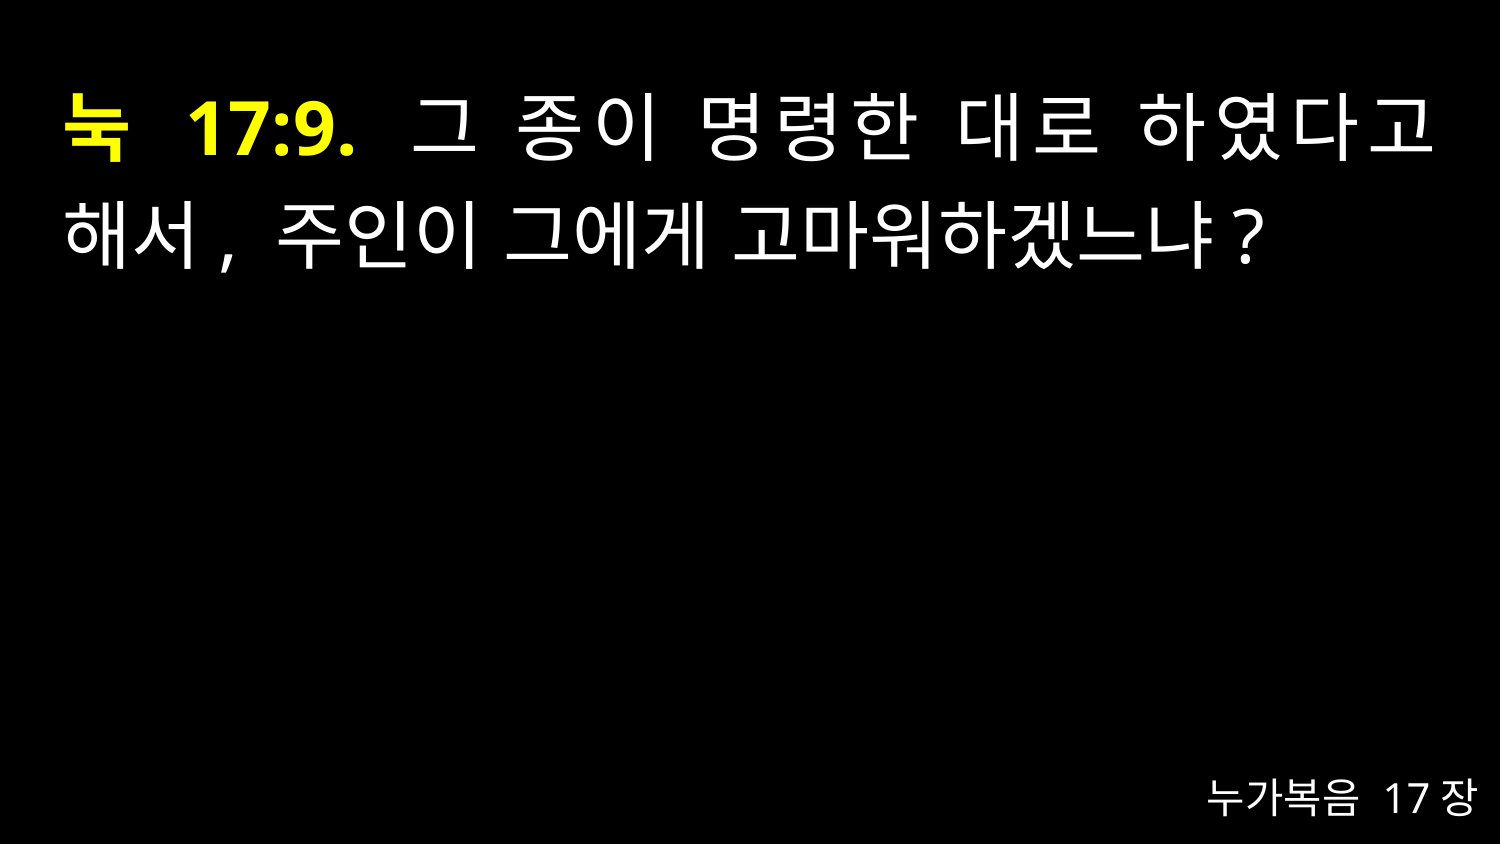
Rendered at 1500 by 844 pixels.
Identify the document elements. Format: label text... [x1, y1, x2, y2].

subtitle 누가복음 17장 [916, 770, 1500, 844]
title 눅 17:9. 그 종이 명령한 대로 하였다고 해서, 주인이 그에게 고마워하겠느냐? [0, 0, 1500, 844]
